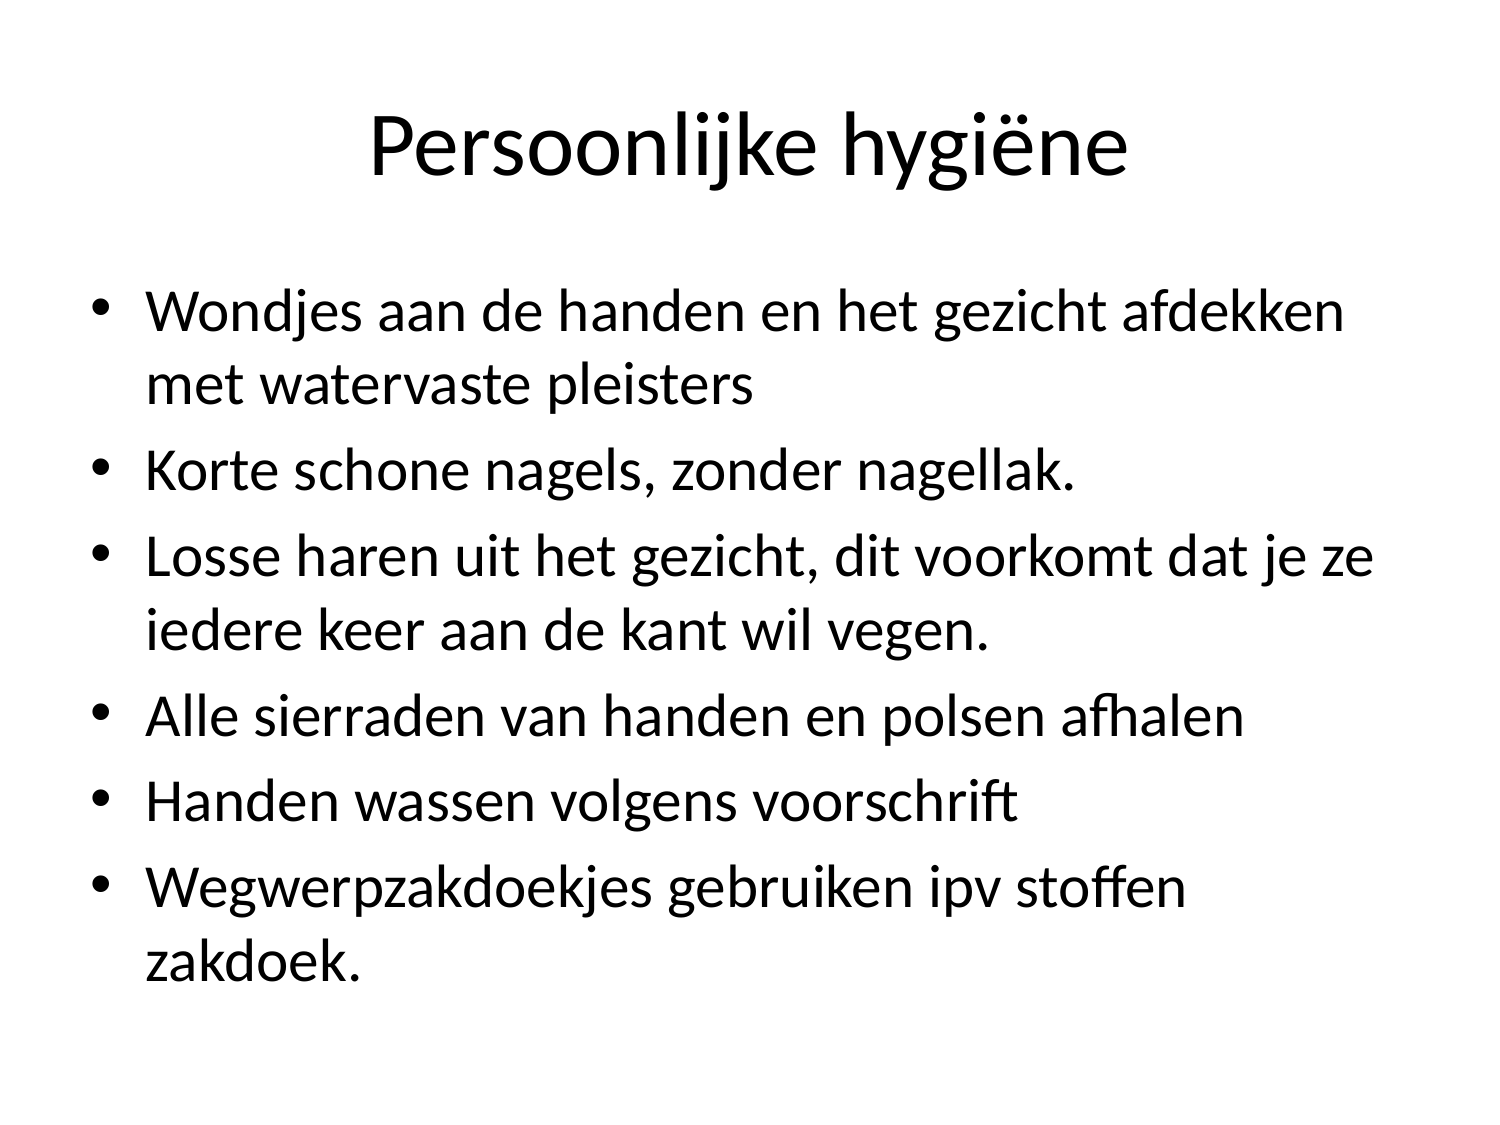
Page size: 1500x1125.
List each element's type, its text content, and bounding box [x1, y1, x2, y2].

list Wondjes aan de handen en het gezicht afdekken met watervaste pleisters Korte schone nagels, zonder nagellak. Losse haren uit het gezicht, dit voorkomt dat je ze iedere keer aan de kant wil vegen. Alle sierraden van handen en polsen afhalen Handen wassen volgens voorschrift Wegwerpzakdoekjes gebruiken ipv stoffen zakdoek. [75, 262, 1425, 1005]
title Persoonlijke hygiëne [75, 45, 1425, 233]
